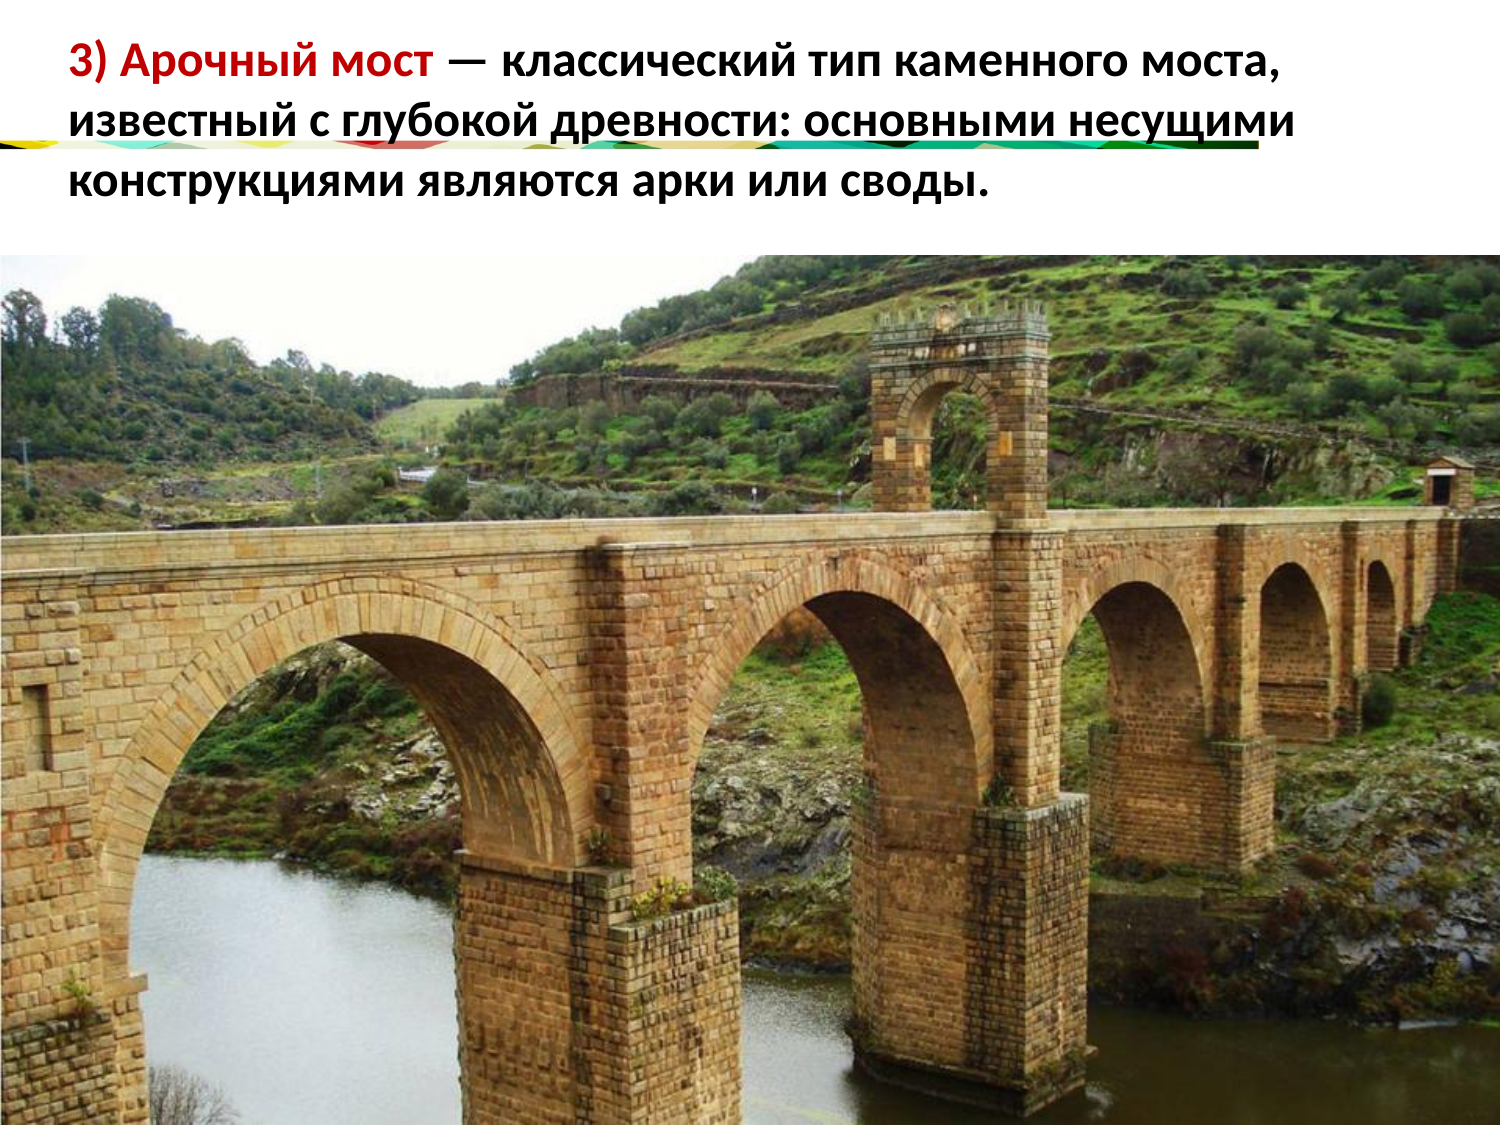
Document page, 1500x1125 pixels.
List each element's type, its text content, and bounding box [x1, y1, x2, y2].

text_box 3) Арочный мост — классический тип каменного моста, известный с глубокой древности: основными несущими конструкциями являются арки или своды. [53, 19, 1424, 214]
picture [0, 0, 1500, 1125]
